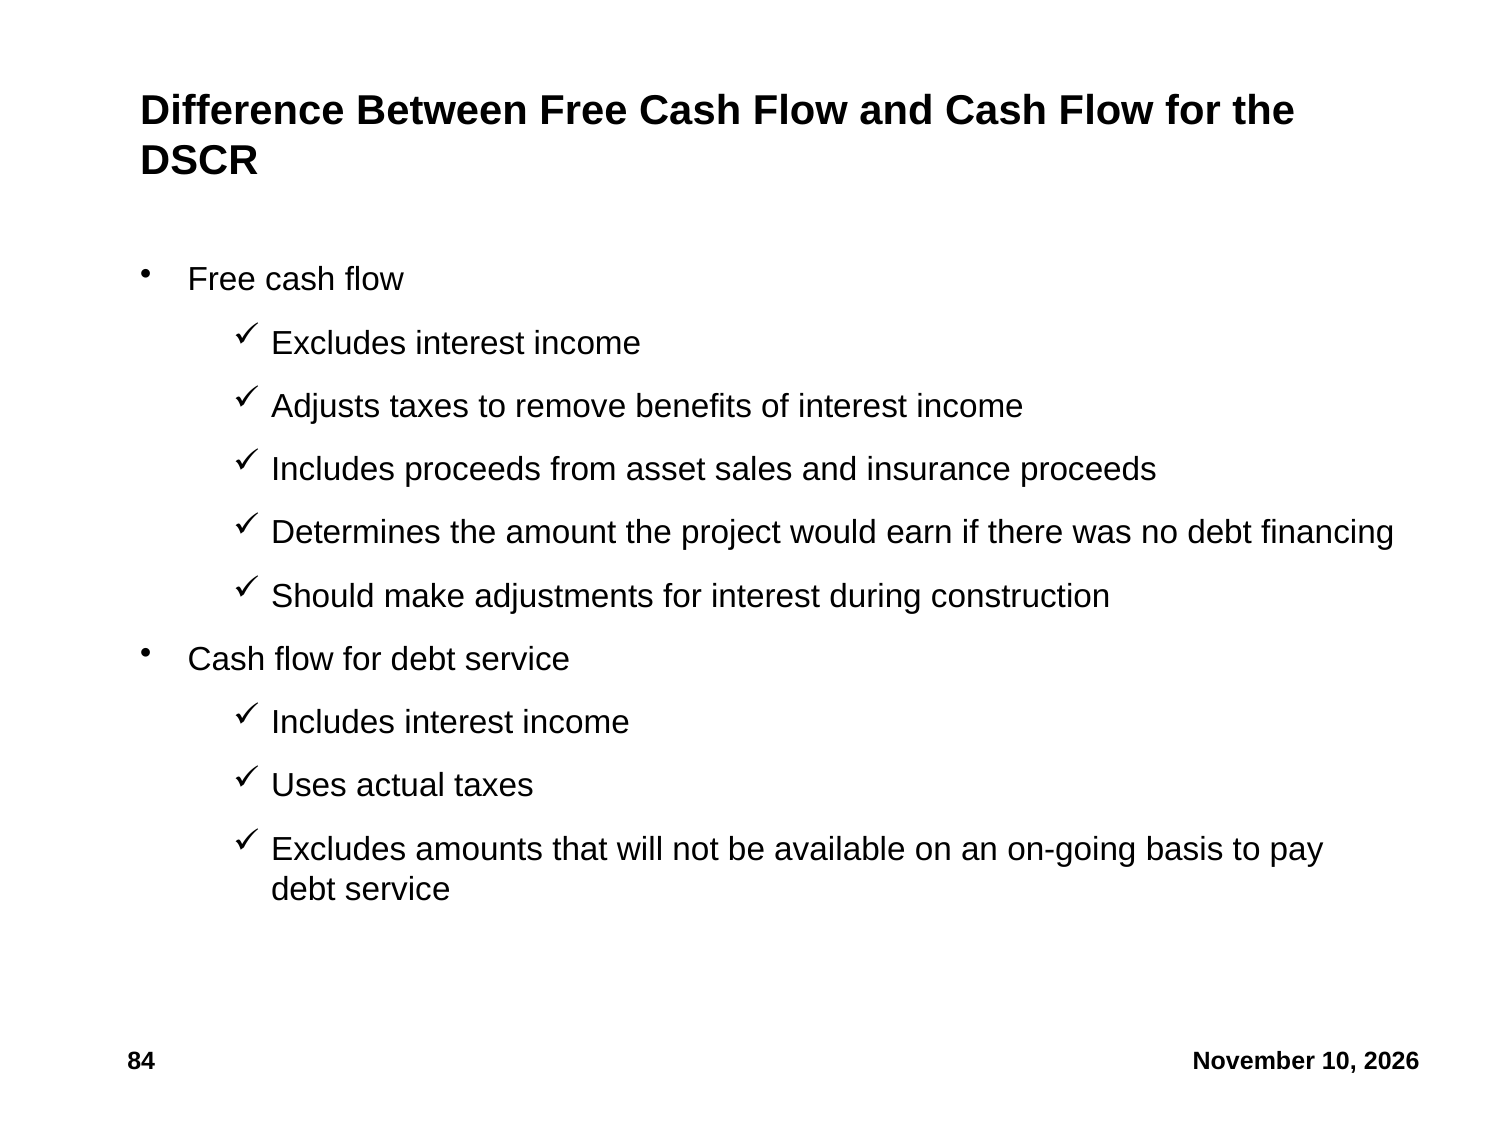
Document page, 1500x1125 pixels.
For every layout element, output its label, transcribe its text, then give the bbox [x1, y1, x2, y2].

list Free cash flow Excludes interest income Adjusts taxes to remove benefits of interest income Includes proceeds from asset sales and insurance proceeds Determines the amount the project would earn if there was no debt financing Should make adjustments for interest during construction Cash flow for debt service Includes interest income Uses actual taxes Excludes amounts that will not be available on an on-going basis to pay debt service [124, 249, 1413, 1001]
title Difference Between Free Cash Flow and Cash Flow for the DSCR [124, 74, 1376, 226]
